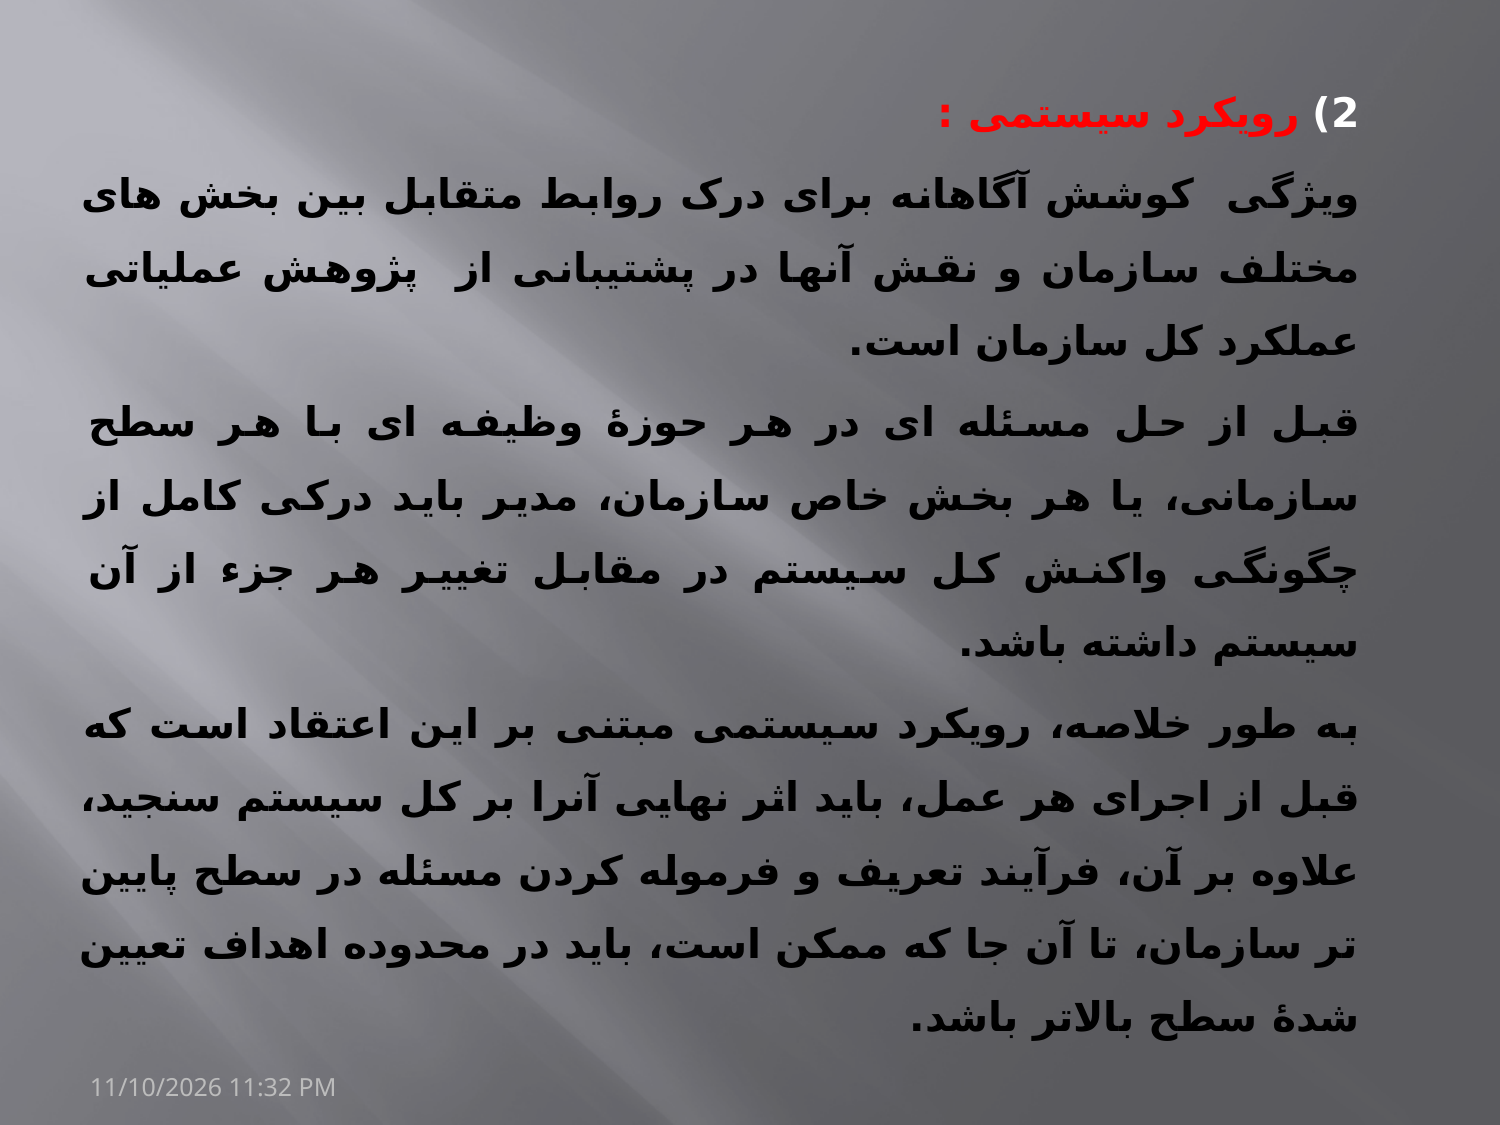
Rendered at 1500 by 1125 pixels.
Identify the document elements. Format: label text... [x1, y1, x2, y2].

slide_number 20/مارس/1 [75, 1052, 425, 1113]
list 2) رویکرد سیستمی : ویژگی کوشش آگاهانه برای درک روابط متقابل بین بخش های مختلف سازمان و نقش آنها در پشتیبانی از پژوهش عملیاتی عملکرد کل سازمان است. قبل از حل مسئله ای در هر حوزۀ وظیفه ای با هر سطح سازمانی، یا هر بخش خاص سازمان، مدیر باید درکی کامل از چگونگی واکنش کل سیستم در مقابل تغییر هر جزء از آن سیستم داشته باشد. به طور خلاصه، رویکرد سیستمی مبتنی بر این اعتقاد است که قبل از اجرای هر عمل، باید اثر نهایی آنرا بر کل سیستم سنجید، علاوه بر آن، فرآیند تعریف و فرموله کردن مسئله در سطح پایین تر سازمان، تا آن جا که ممکن است، باید در محدوده اهداف تعیین شدۀ سطح بالاتر باشد. [64, 54, 1449, 1059]
